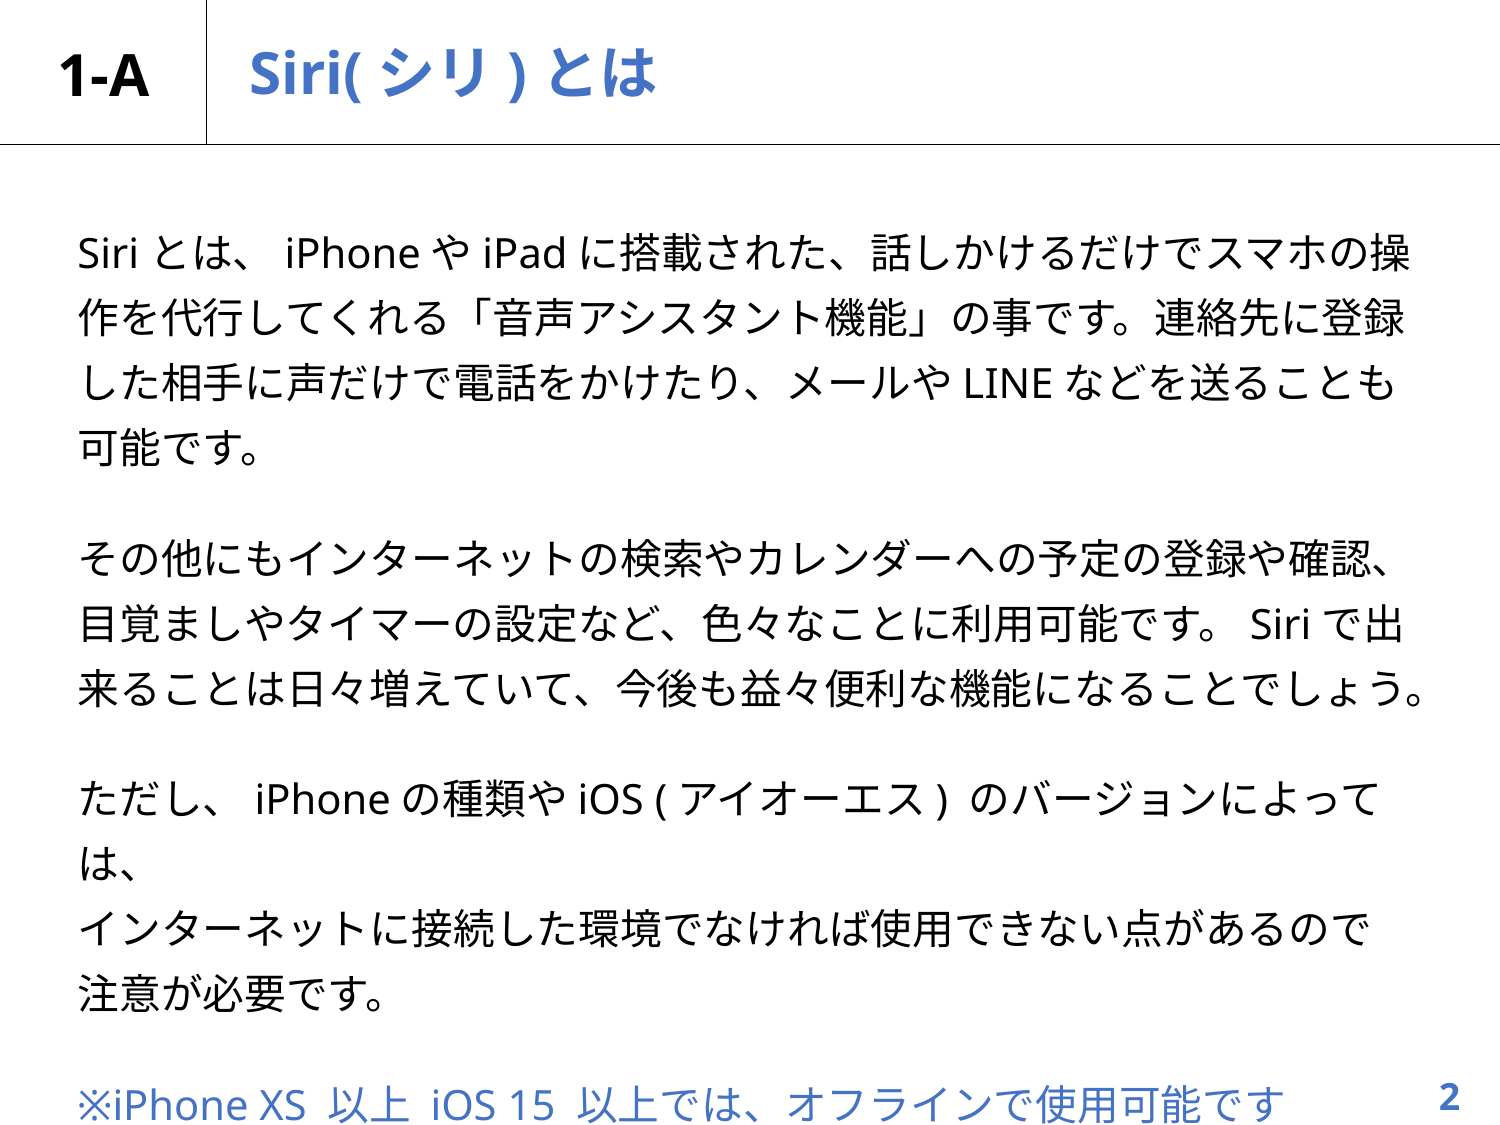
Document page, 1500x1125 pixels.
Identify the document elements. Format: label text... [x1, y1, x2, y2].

title 1-A [0, 0, 207, 147]
text_box 2 [1402, 1065, 1497, 1125]
text_box Siri(シリ)とは [230, 24, 1459, 119]
text_box Siriとは、iPhoneやiPadに搭載された、話しかけるだけでスマホの操作を代行してくれる「音声アシスタント機能」の事です。連絡先に登録した相手に声だけで電話をかけたり、メールやLINEなどを送ることも可能です。 その他にもインターネットの検索やカレンダーへの予定の登録や確認、 目覚ましやタイマーの設定など、色々なことに利用可能です。Siriで出来ることは日々増えていて、今後も益々便利な機能になることでしょう。 ただし、iPhoneの種類やiOS (アイオーエス) のバージョンによっては、 インターネットに接続した環境でなければ使用できない点があるので 注意が必要です。 ※iPhone XS 以上 iOS 15 以上では、オフラインで使用可能です [62, 204, 1438, 1066]
